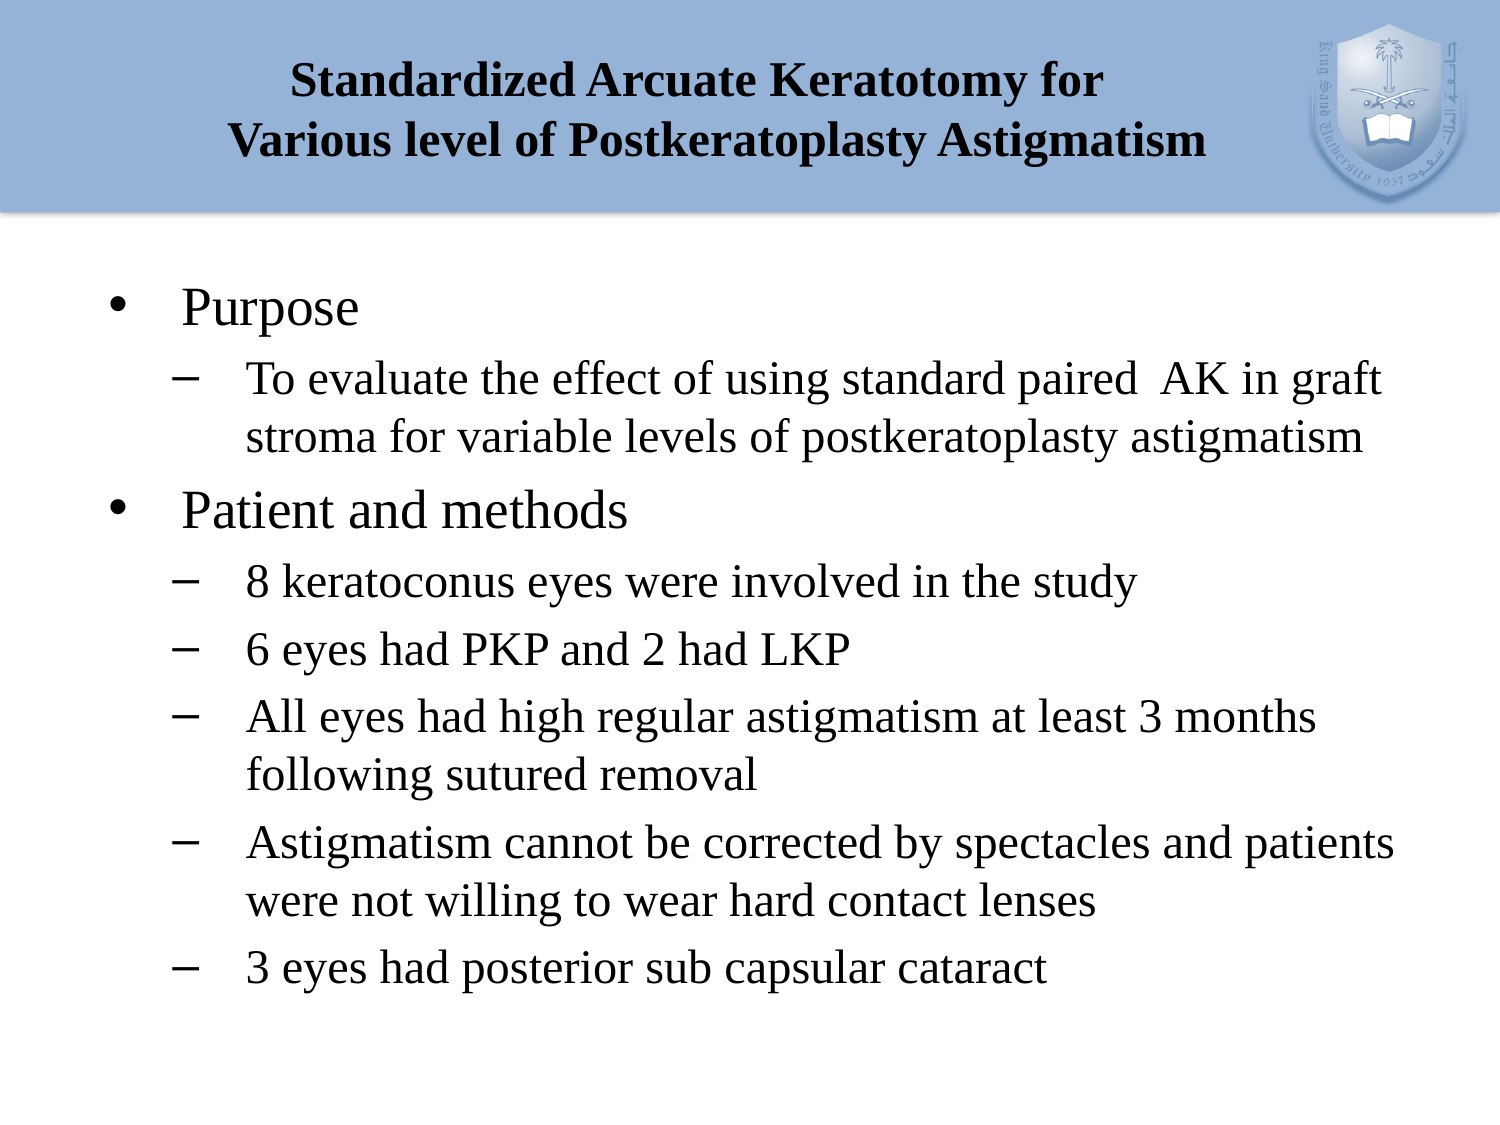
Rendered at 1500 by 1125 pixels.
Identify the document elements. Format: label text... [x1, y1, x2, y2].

text_box Standardized Arcuate Keratotomy for Various level of Postkeratoplasty Astigmatism [0, 0, 1500, 213]
picture [1287, 12, 1488, 213]
list Purpose To evaluate the effect of using standard paired AK in graft stroma for variable levels of postkeratoplasty astigmatism Patient and methods 8 keratoconus eyes were involved in the study 6 eyes had PKP and 2 had LKP All eyes had high regular astigmatism at least 3 months following sutured removal Astigmatism cannot be corrected by spectacles and patients were not willing to wear hard contact lenses 3 eyes had posterior sub capsular cataract [75, 262, 1425, 1005]
text_box [32, 22, 1282, 185]
